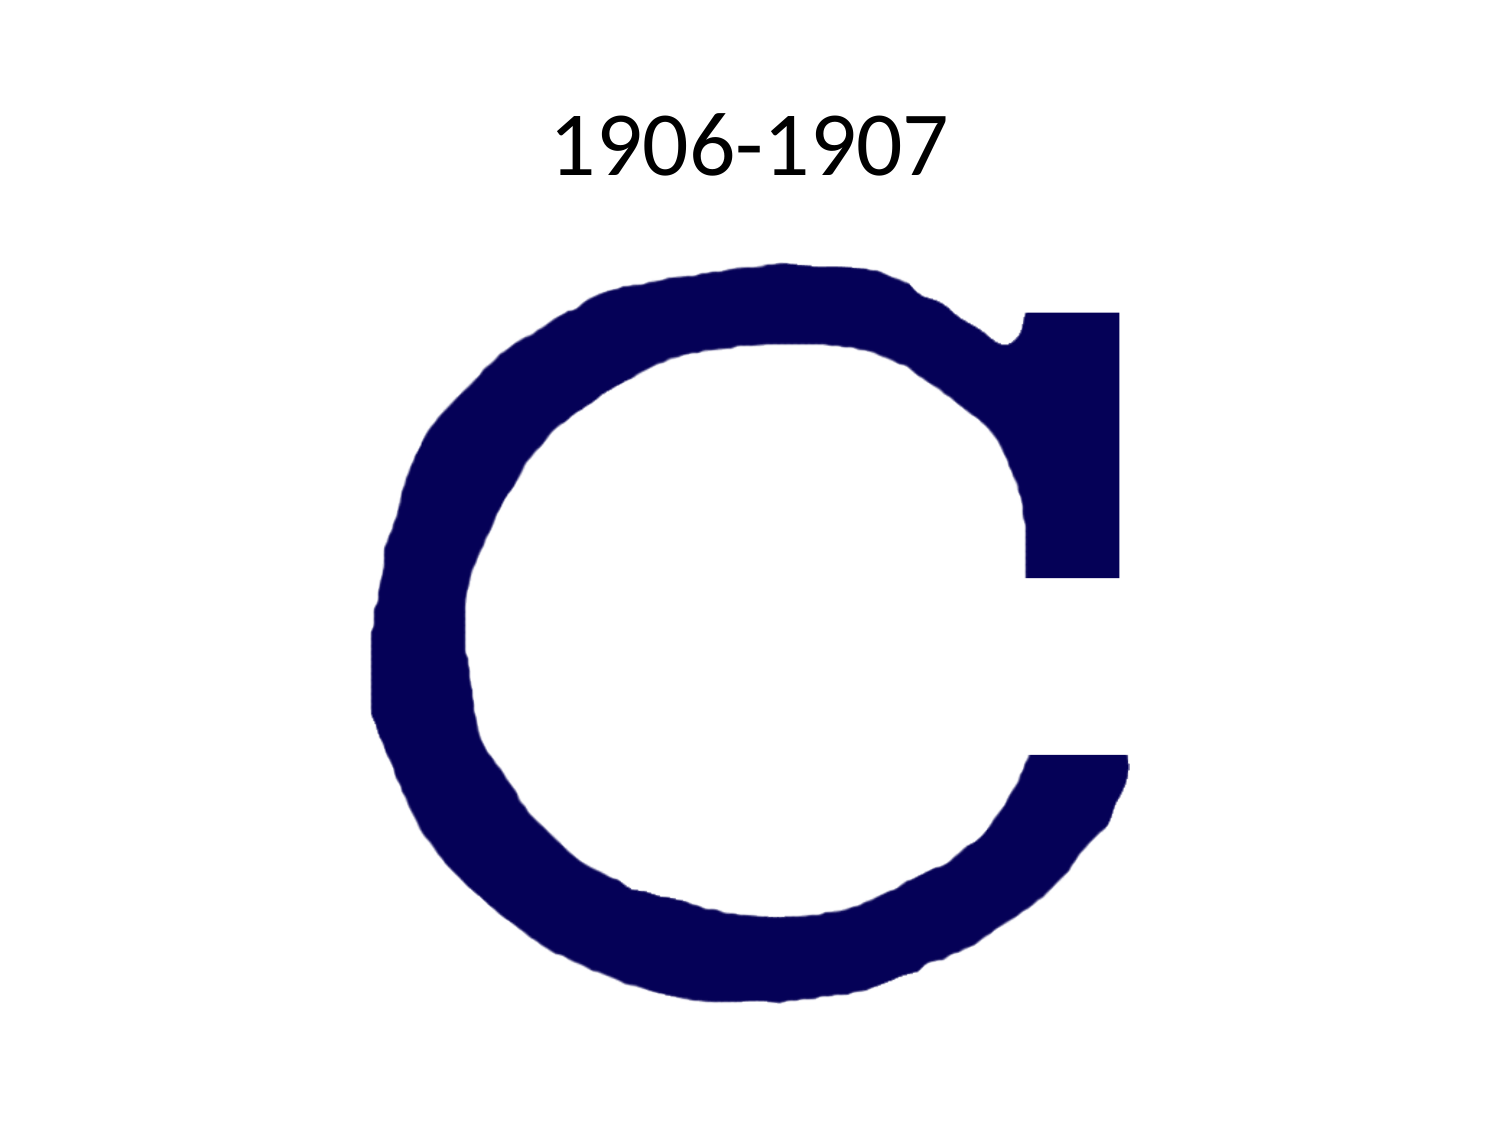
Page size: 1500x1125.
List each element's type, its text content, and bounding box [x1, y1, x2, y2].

title 1906-1907 [75, 45, 1425, 233]
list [369, 262, 1131, 1006]
